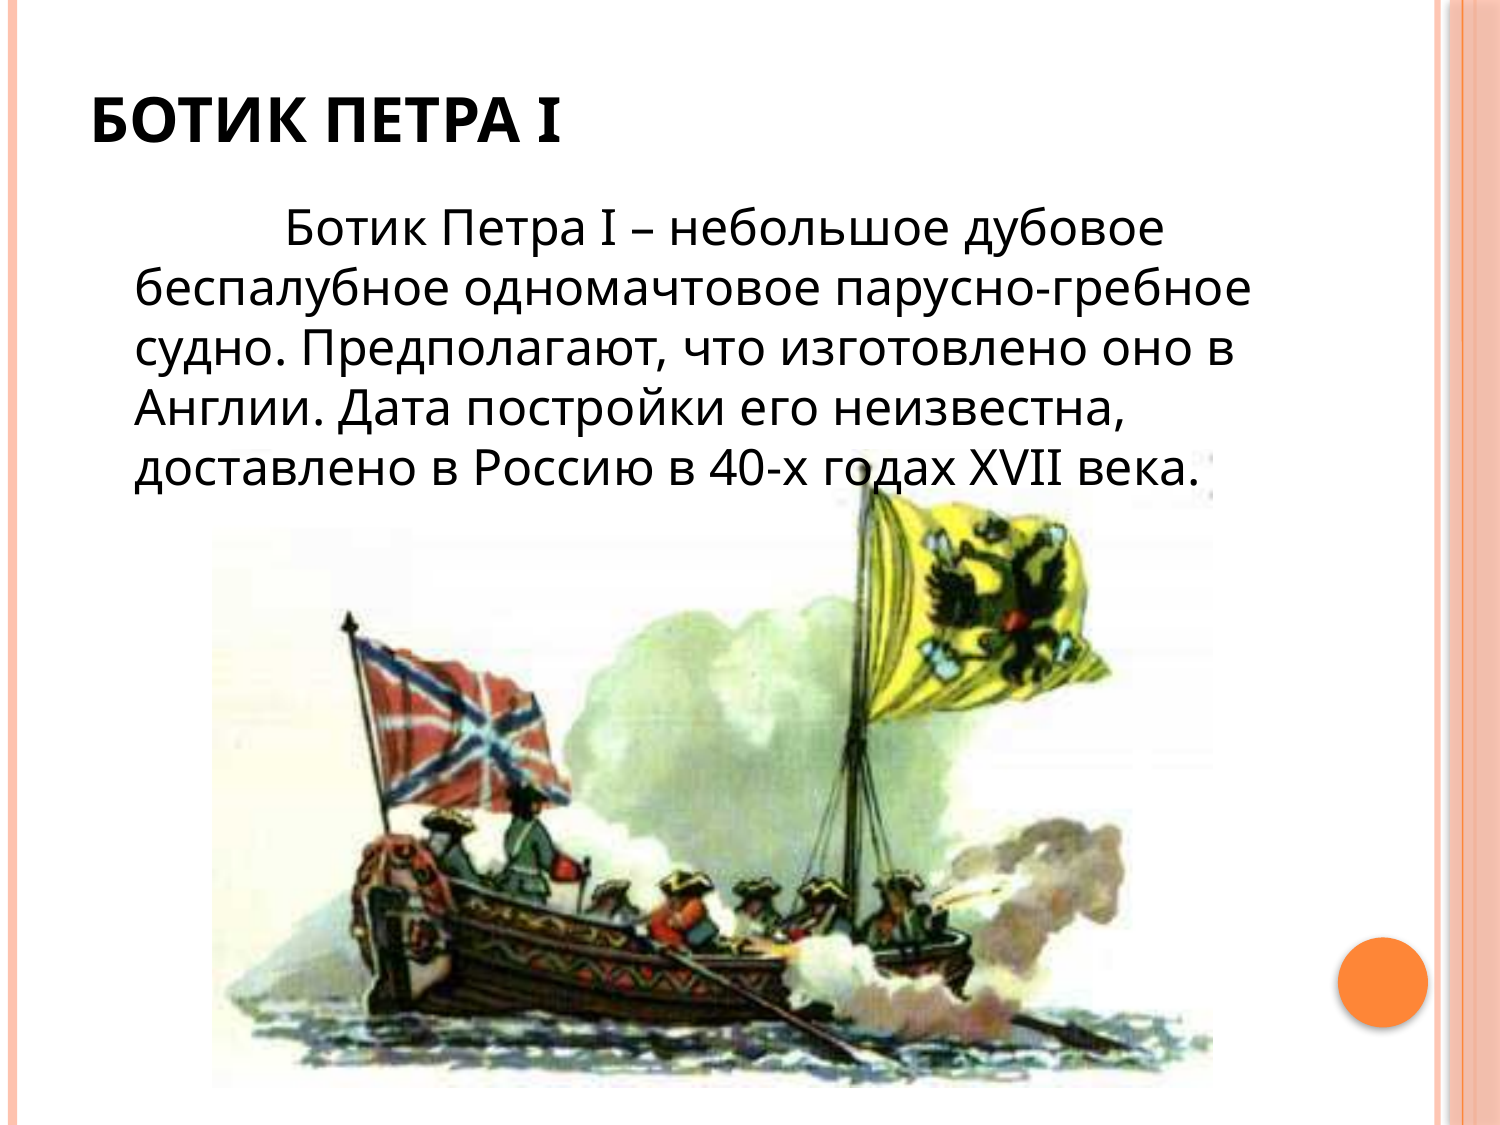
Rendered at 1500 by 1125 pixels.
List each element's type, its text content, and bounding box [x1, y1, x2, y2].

title Ботик Петра I [75, 45, 1425, 187]
list Ботик Петра I – небольшое дубовое беспалубное одномачтовое парусно-гребное судно. Предполагают, что изготовлено оно в Англии. Дата постройки его неизвестна, доставлено в Россию в 40-х годах XVII века. [75, 187, 1425, 1005]
picture [211, 449, 1213, 1088]
